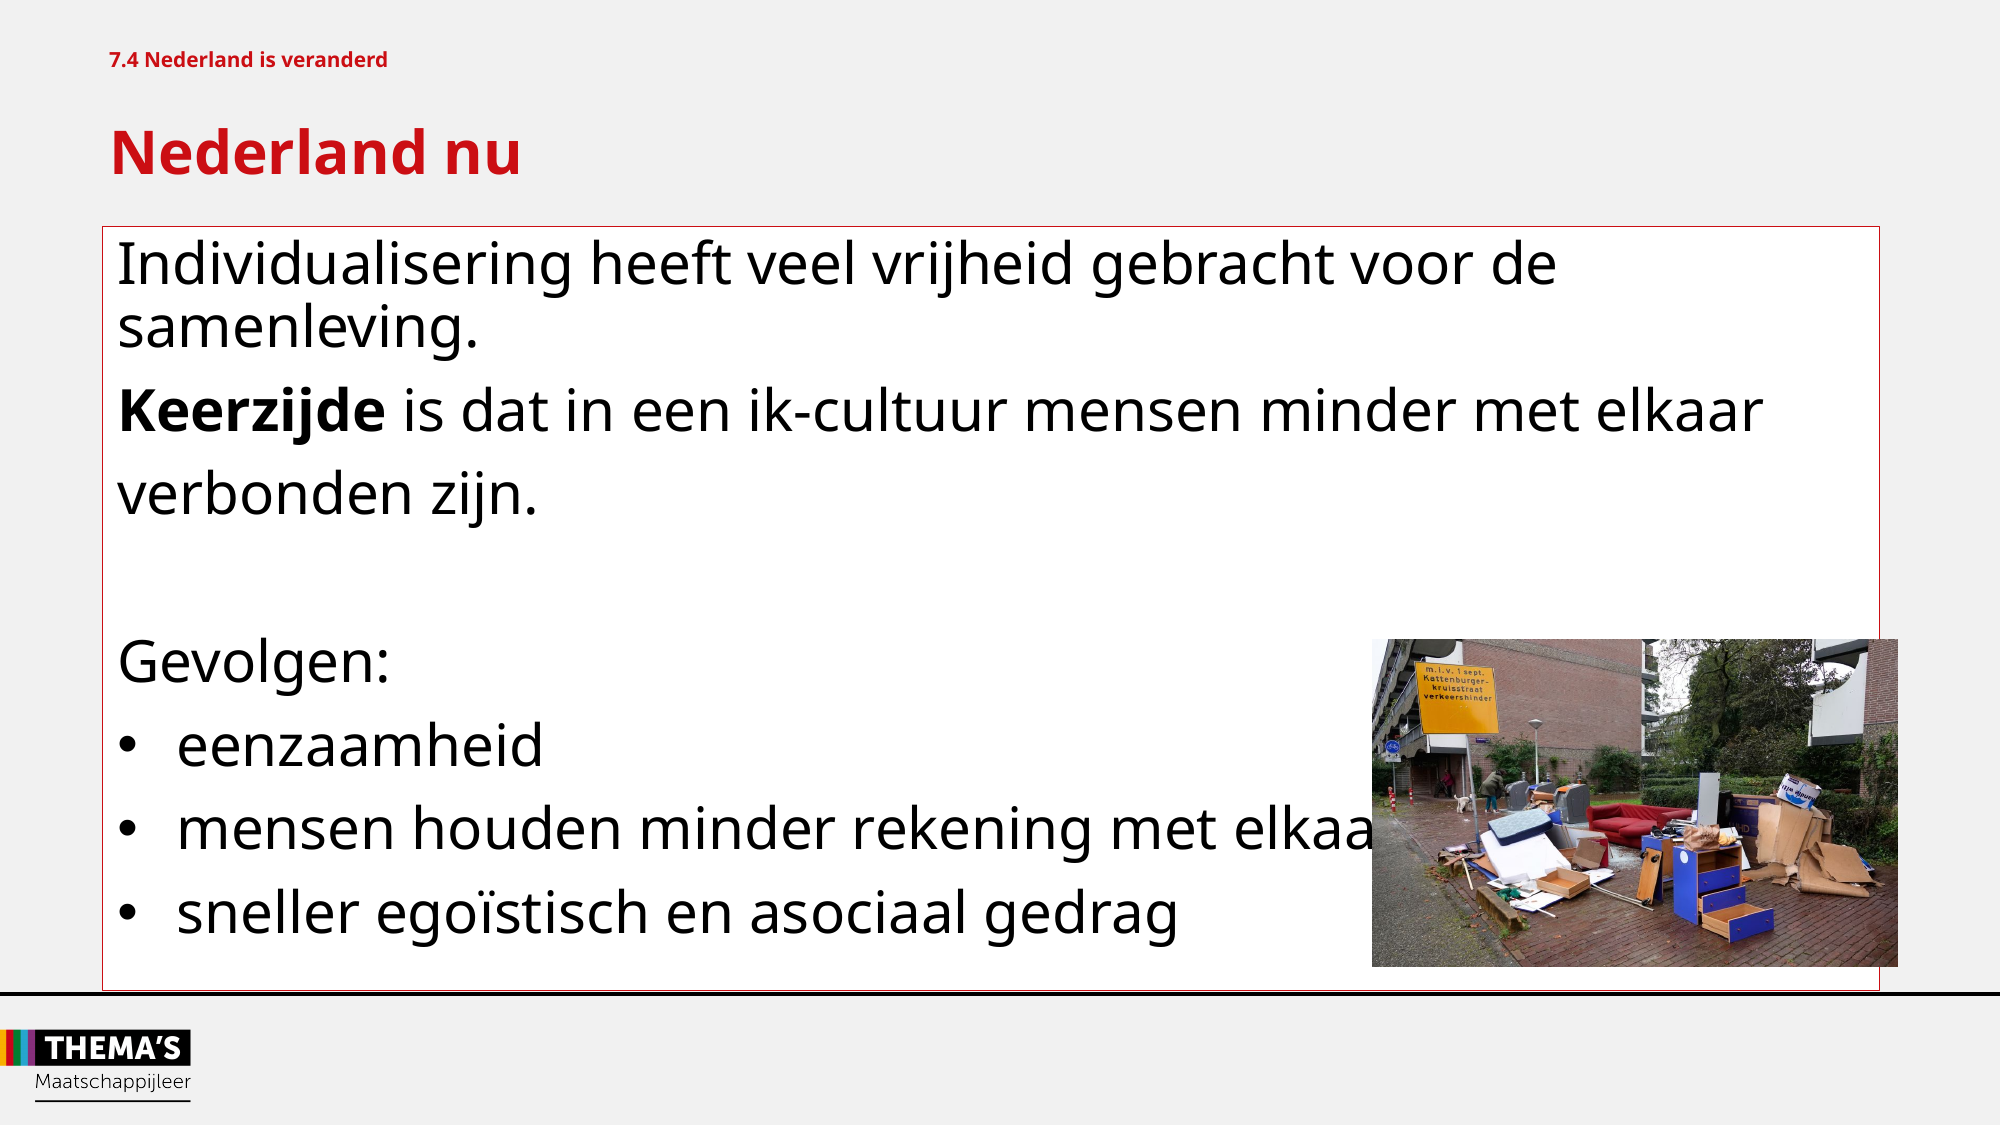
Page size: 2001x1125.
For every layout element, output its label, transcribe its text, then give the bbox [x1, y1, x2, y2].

list Nederland nu [94, 114, 1879, 205]
picture [1372, 639, 1898, 968]
list Individualisering heeft veel vrijheid gebracht voor de samenleving. Keerzijde is dat in een ik-cultuur mensen minder met elkaar verbonden zijn. Gevolgen: eenzaamheid mensen houden minder rekening met elkaar sneller egoïstisch en asociaal gedrag [102, 226, 1880, 991]
picture [0, 993, 203, 1125]
list 7.4 Nederland is veranderd [94, 33, 941, 88]
